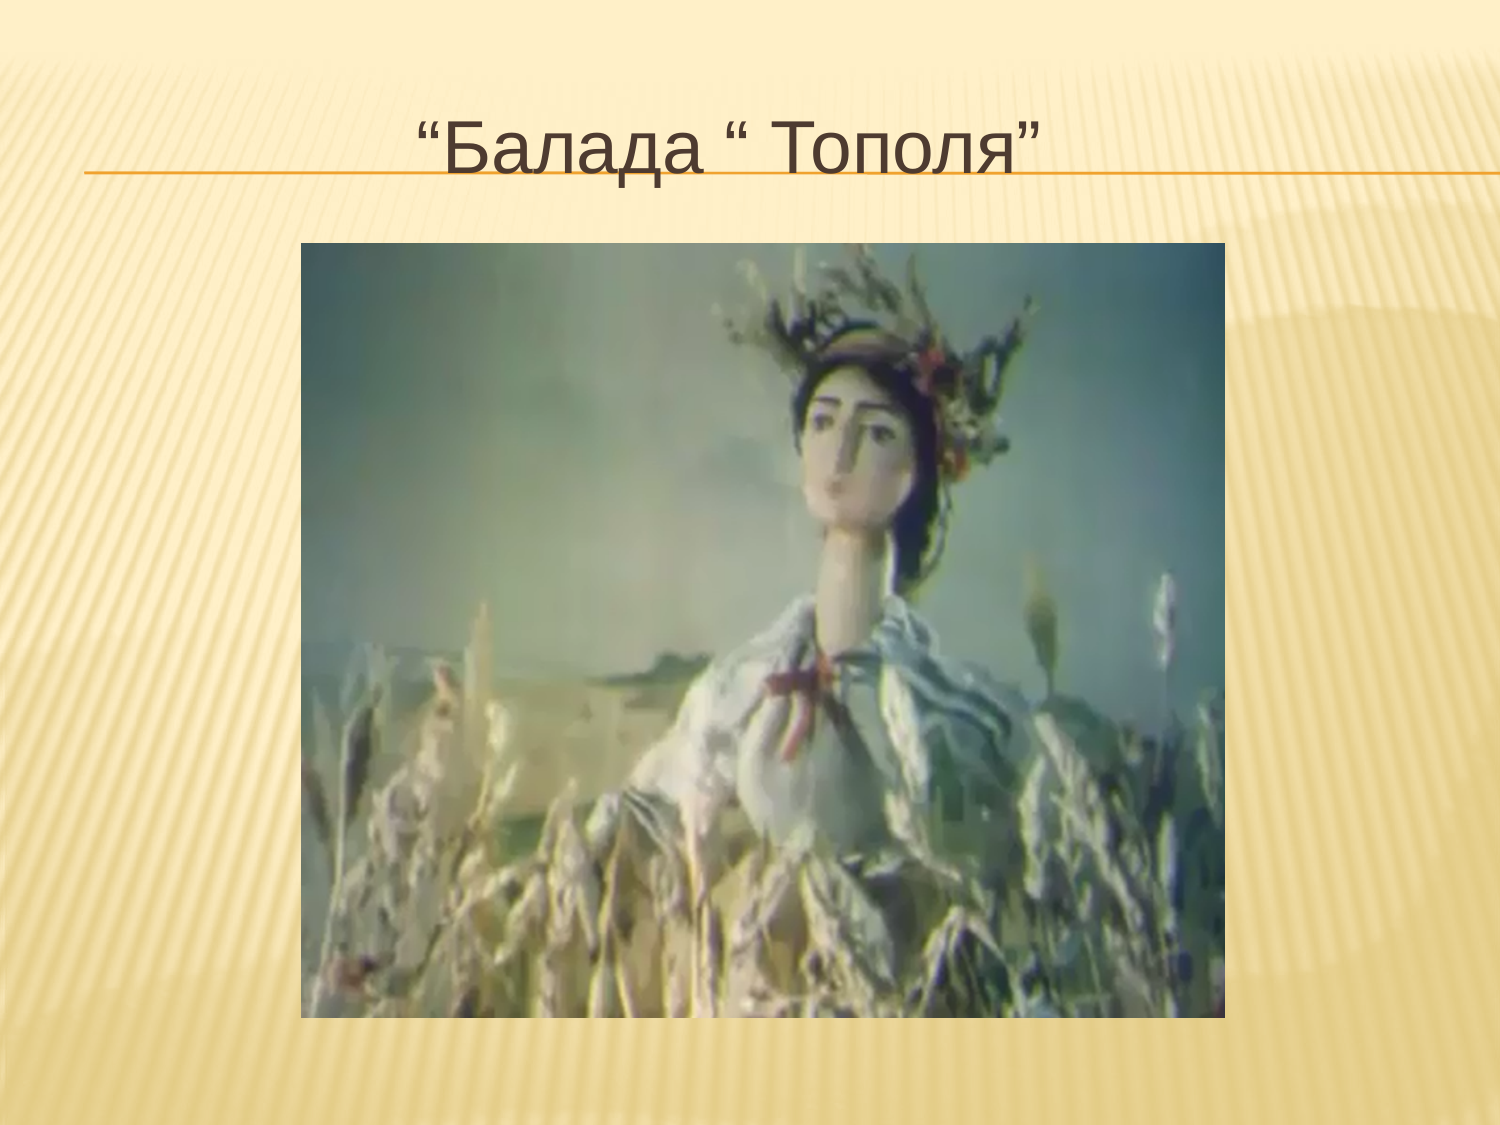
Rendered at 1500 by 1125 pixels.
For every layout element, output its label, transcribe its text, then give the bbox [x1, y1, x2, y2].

picture [300, 243, 1226, 1019]
title “Балада “ Тополя” [49, 75, 1475, 213]
